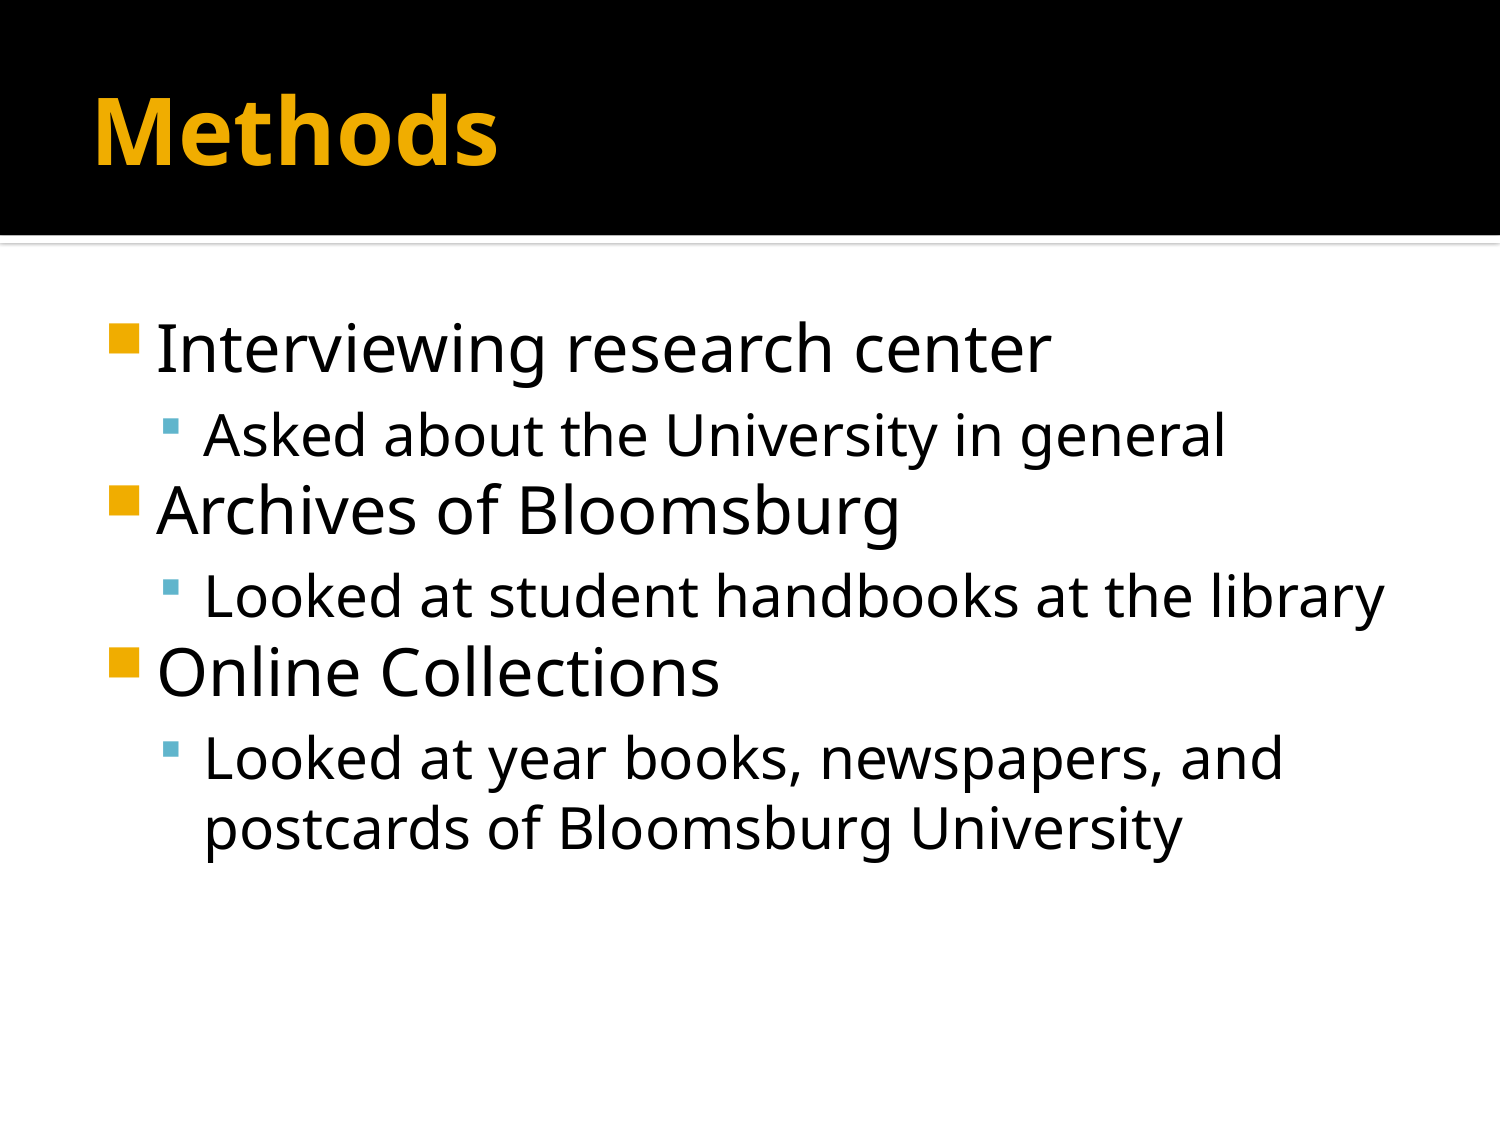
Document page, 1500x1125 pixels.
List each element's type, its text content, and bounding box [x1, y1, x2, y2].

title Methods [75, 25, 1425, 231]
list Interviewing research center Asked about the University in general Archives of Bloomsburg Looked at student handbooks at the library Online Collections Looked at year books, newspapers, and postcards of Bloomsburg University [75, 291, 1425, 1050]
